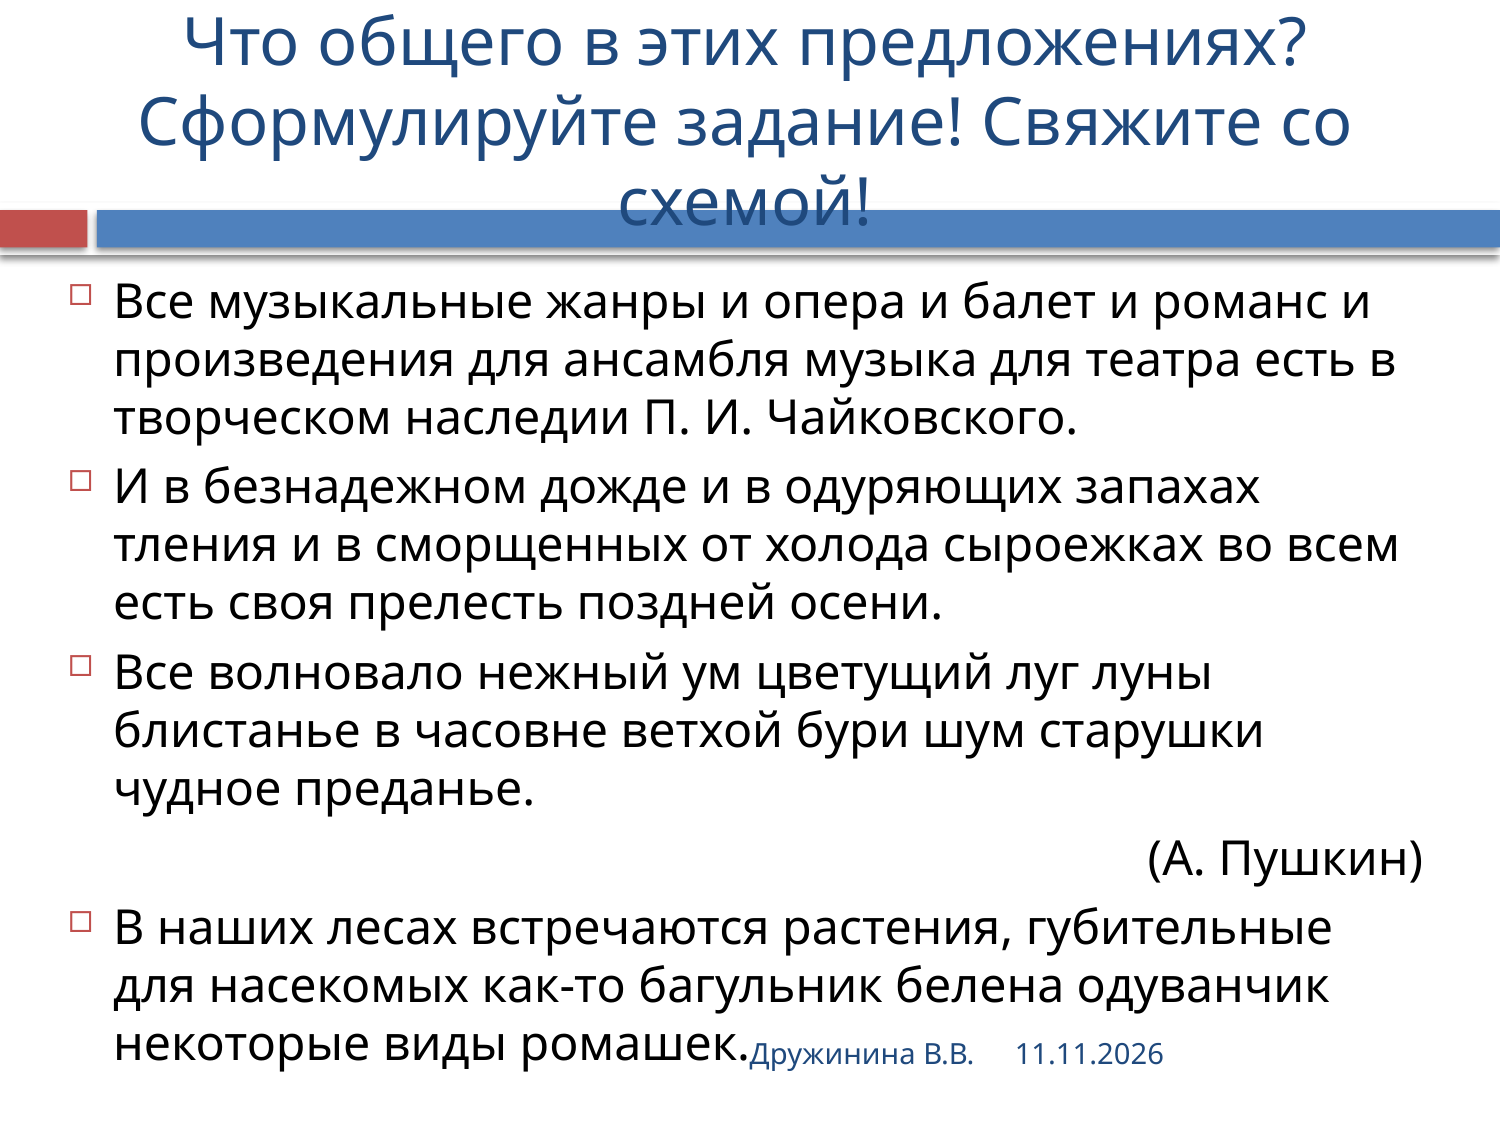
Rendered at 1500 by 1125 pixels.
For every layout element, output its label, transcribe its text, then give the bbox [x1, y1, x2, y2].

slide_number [999, 1025, 1438, 1085]
title Что общего в этих предложениях? Сформулируйте задание! Свяжите со схемой! [53, 37, 1438, 200]
footer Дружинина В.В. [99, 1024, 990, 1085]
list Все музыкальные жанры и опера и балет и романс и произведения для ансамбля музыка для театра есть в творческом наследии П. И. Чайковского. И в безнадежном дожде и в одуряющих запахах тления и в сморщенных от холода сыроежках во всем есть своя прелесть поздней осени. Все волновало нежный ум цветущий луг луны блистанье в часовне ветхой бури шум старушки чудное преданье. (А. Пушкин) В наших лесах встречаются растения, губительные для насекомых как-то багульник белена одуванчик некоторые виды ромашек. [53, 262, 1438, 1083]
